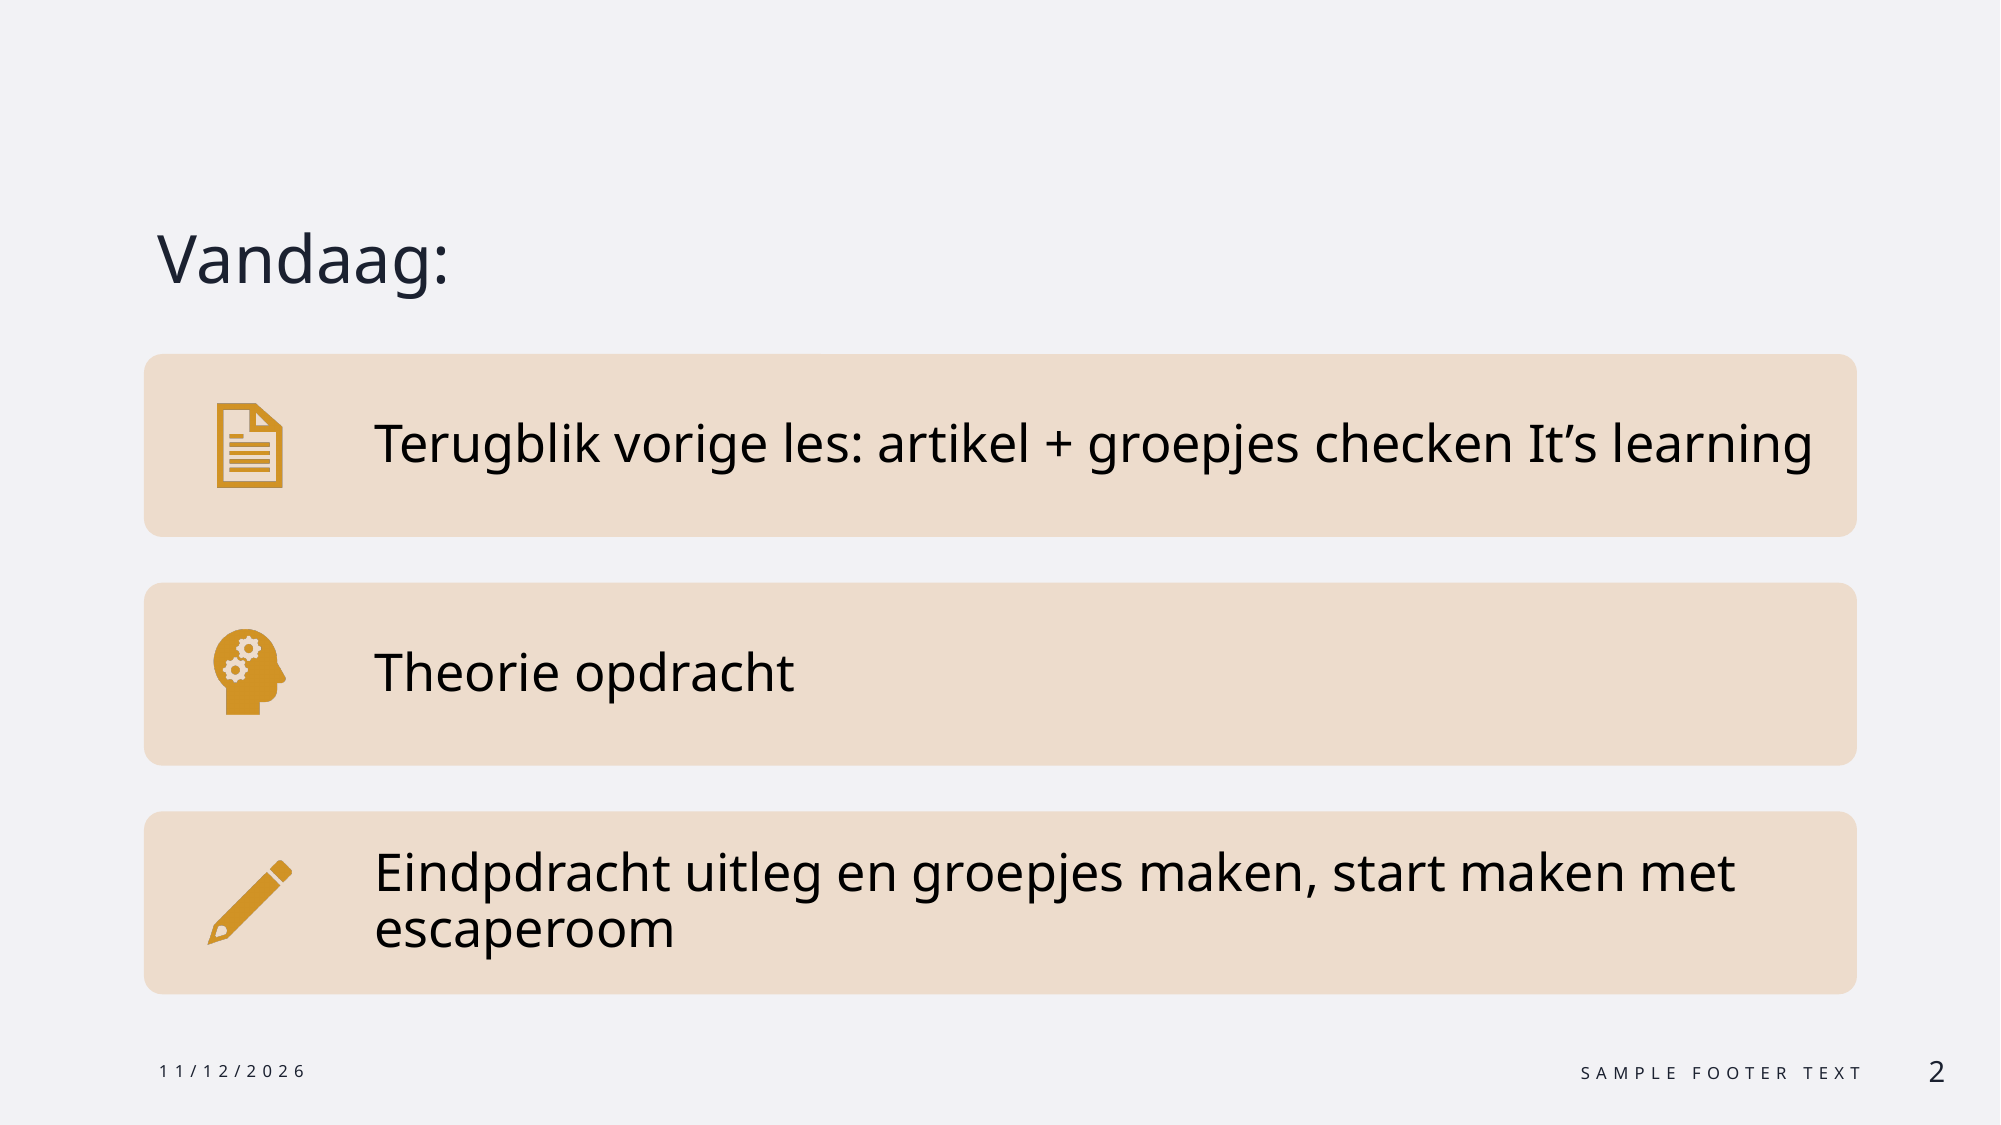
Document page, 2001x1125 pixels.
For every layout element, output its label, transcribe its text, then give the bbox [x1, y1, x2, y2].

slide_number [143, 1042, 594, 1103]
footer Sample Footer Text [1170, 1042, 1875, 1103]
title Vandaag: [142, 96, 1858, 305]
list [143, 353, 1858, 995]
slide_number 2 [1875, 1042, 1961, 1103]
